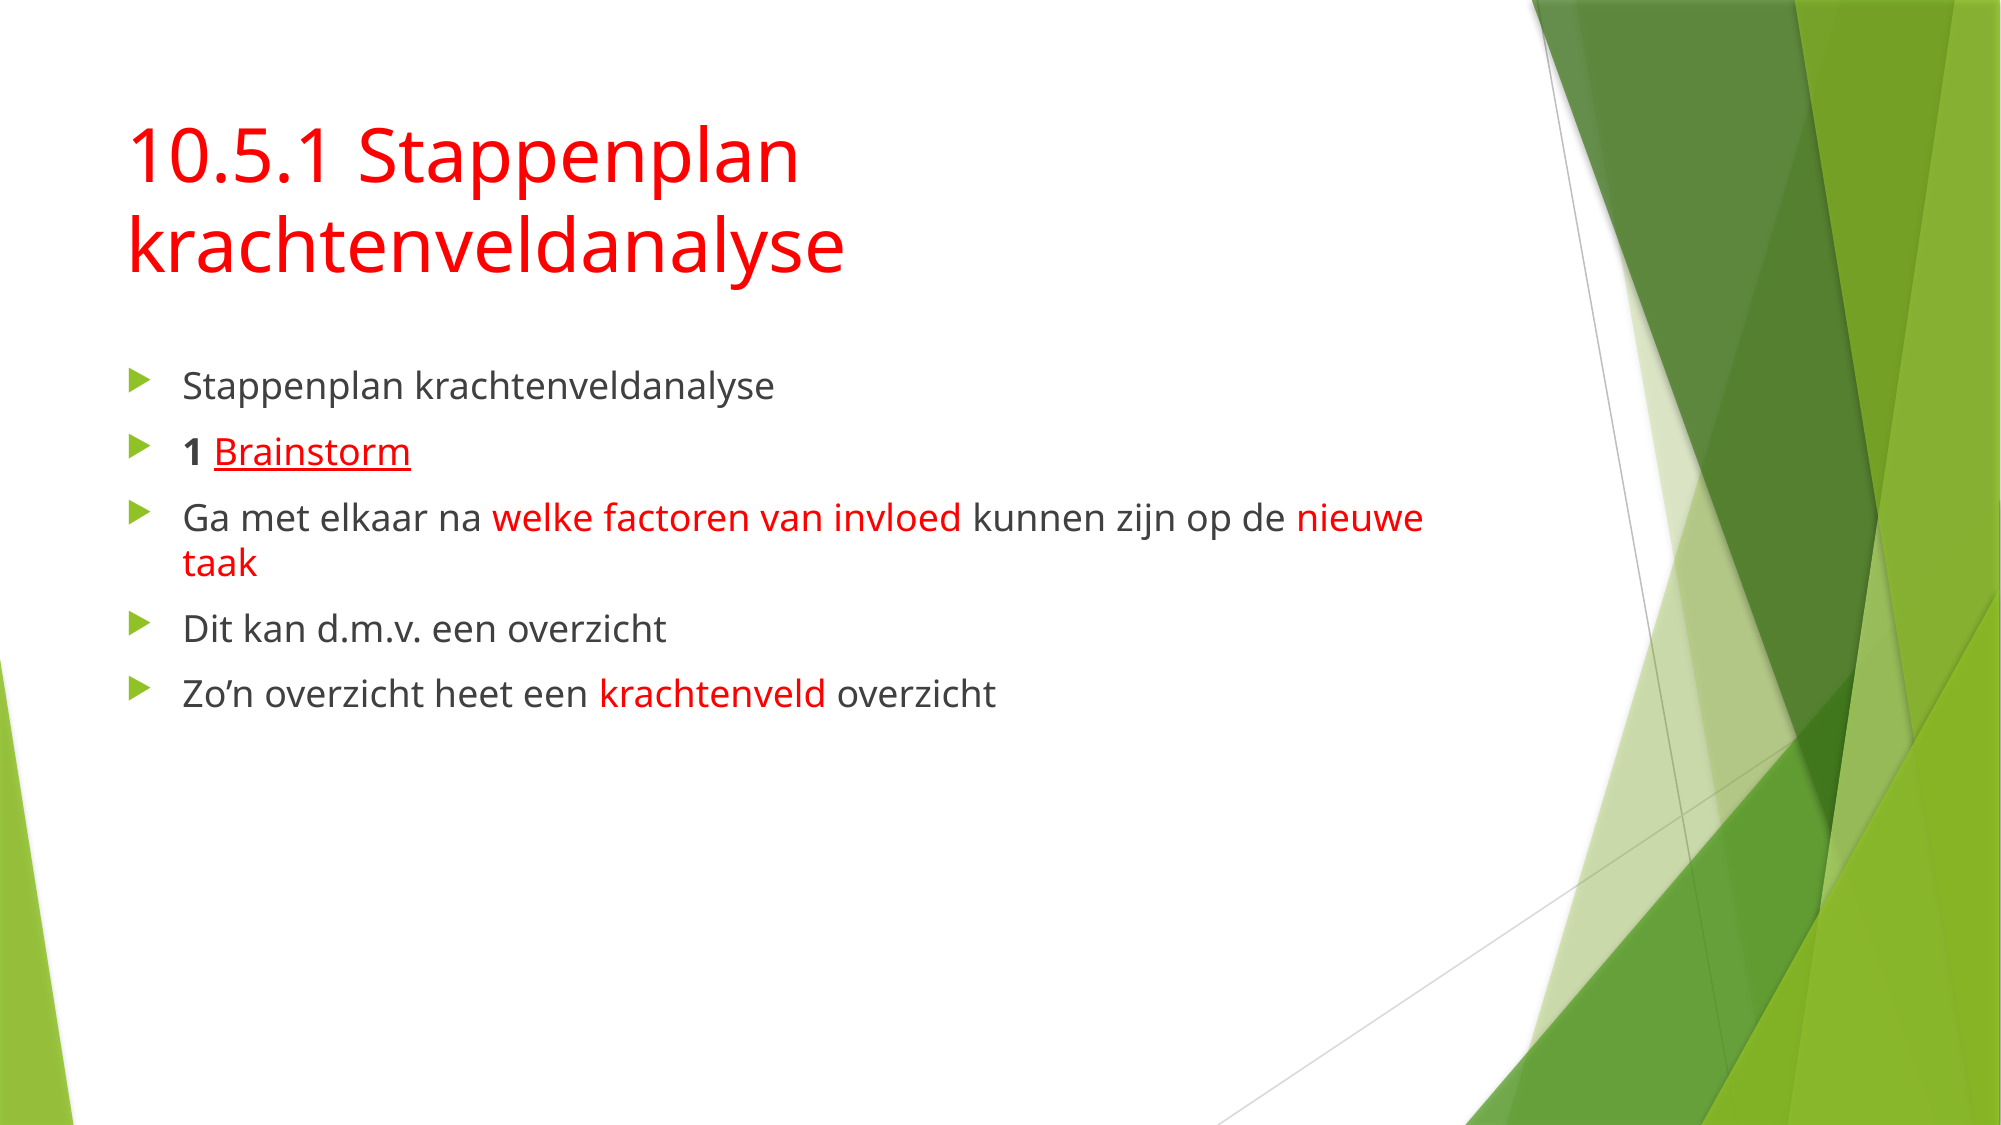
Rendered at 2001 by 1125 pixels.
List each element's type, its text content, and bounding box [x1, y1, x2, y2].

list Stappenplan krachtenveldanalyse 1 Brainstorm Ga met elkaar na welke factoren van invloed kunnen zijn op de nieuwe taak Dit kan d.m.v. een overzicht Zo’n overzicht heet een krachtenveld overzicht [111, 354, 1522, 992]
title 10.5.1 Stappenplan krachtenveldanalyse [111, 99, 1522, 317]
